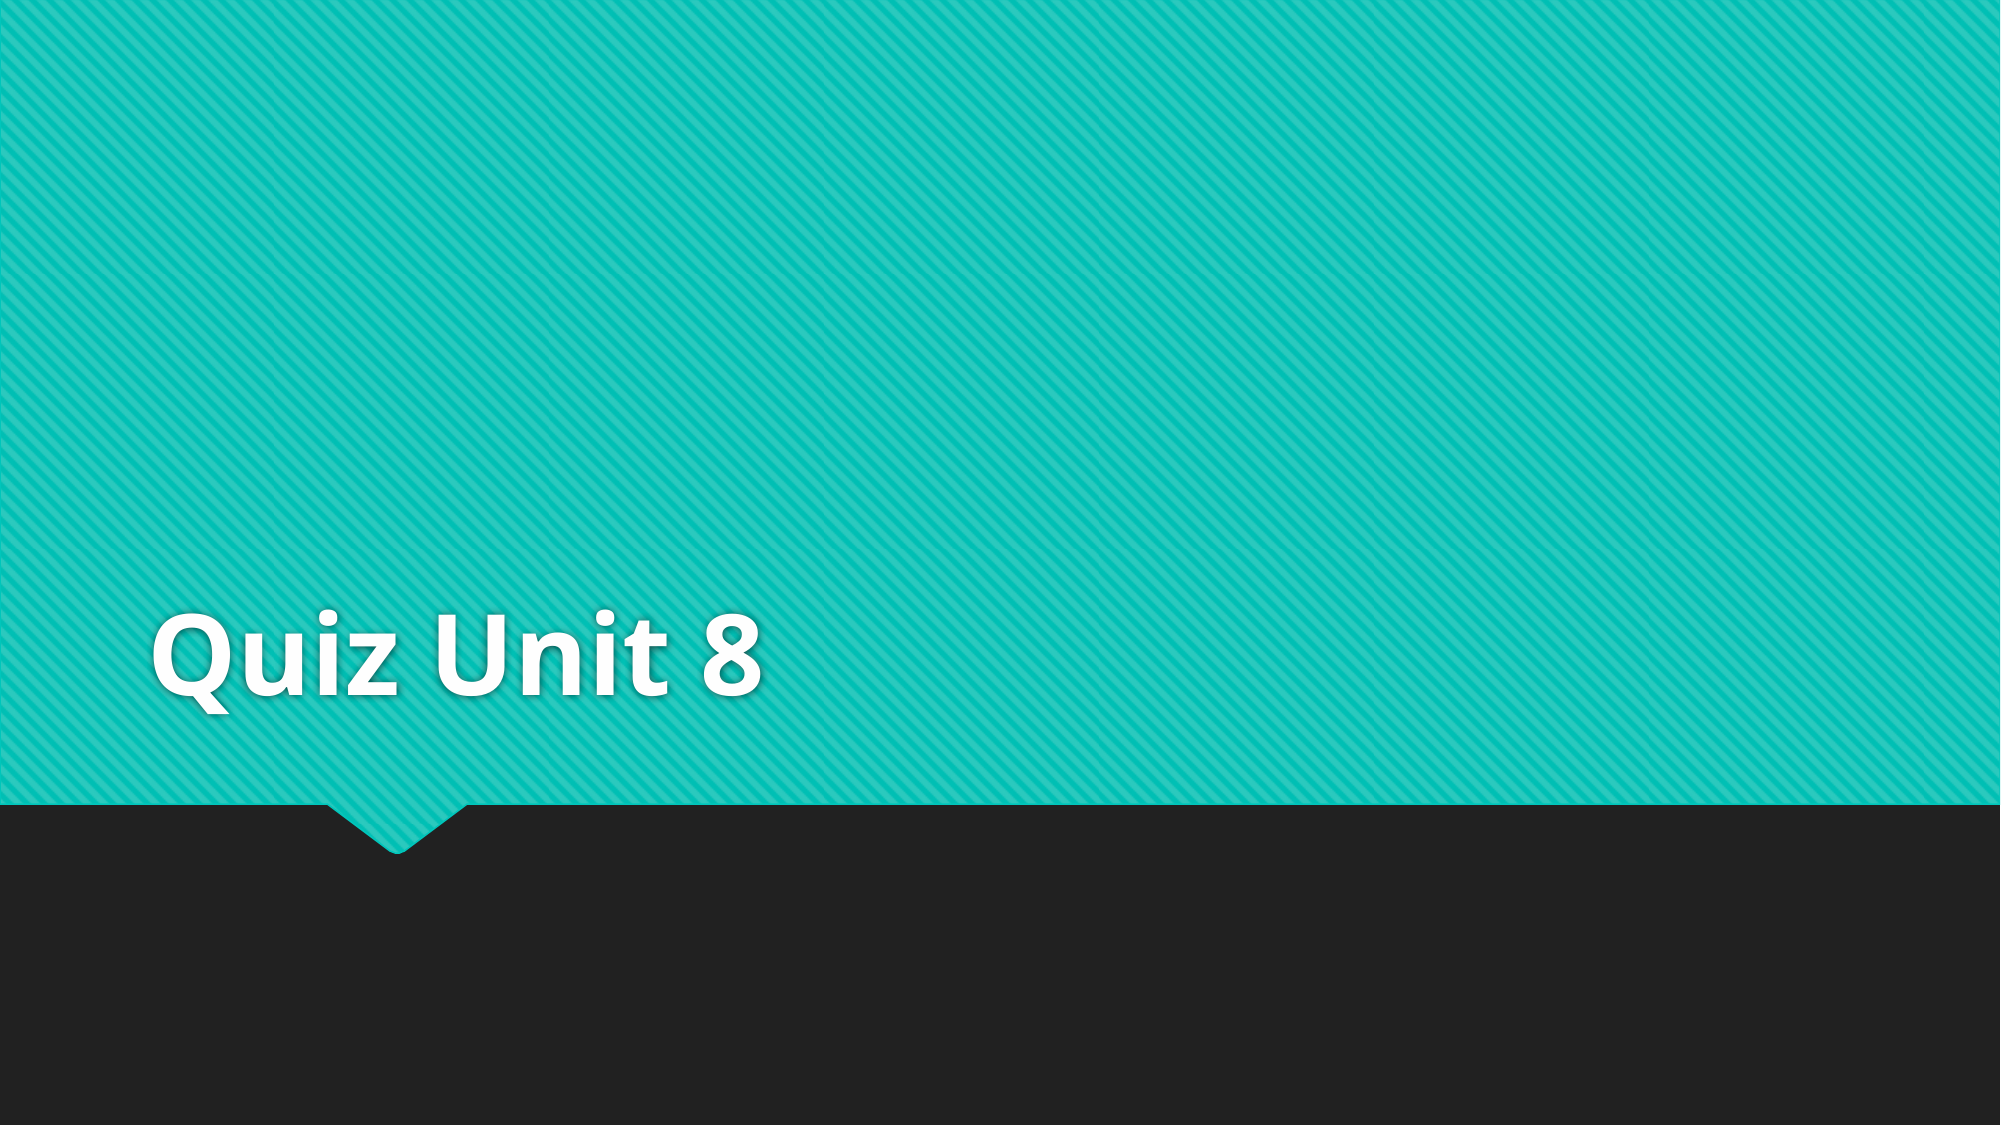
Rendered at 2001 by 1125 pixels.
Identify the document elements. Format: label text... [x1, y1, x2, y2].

title Quiz Unit 8 [132, 237, 1868, 726]
